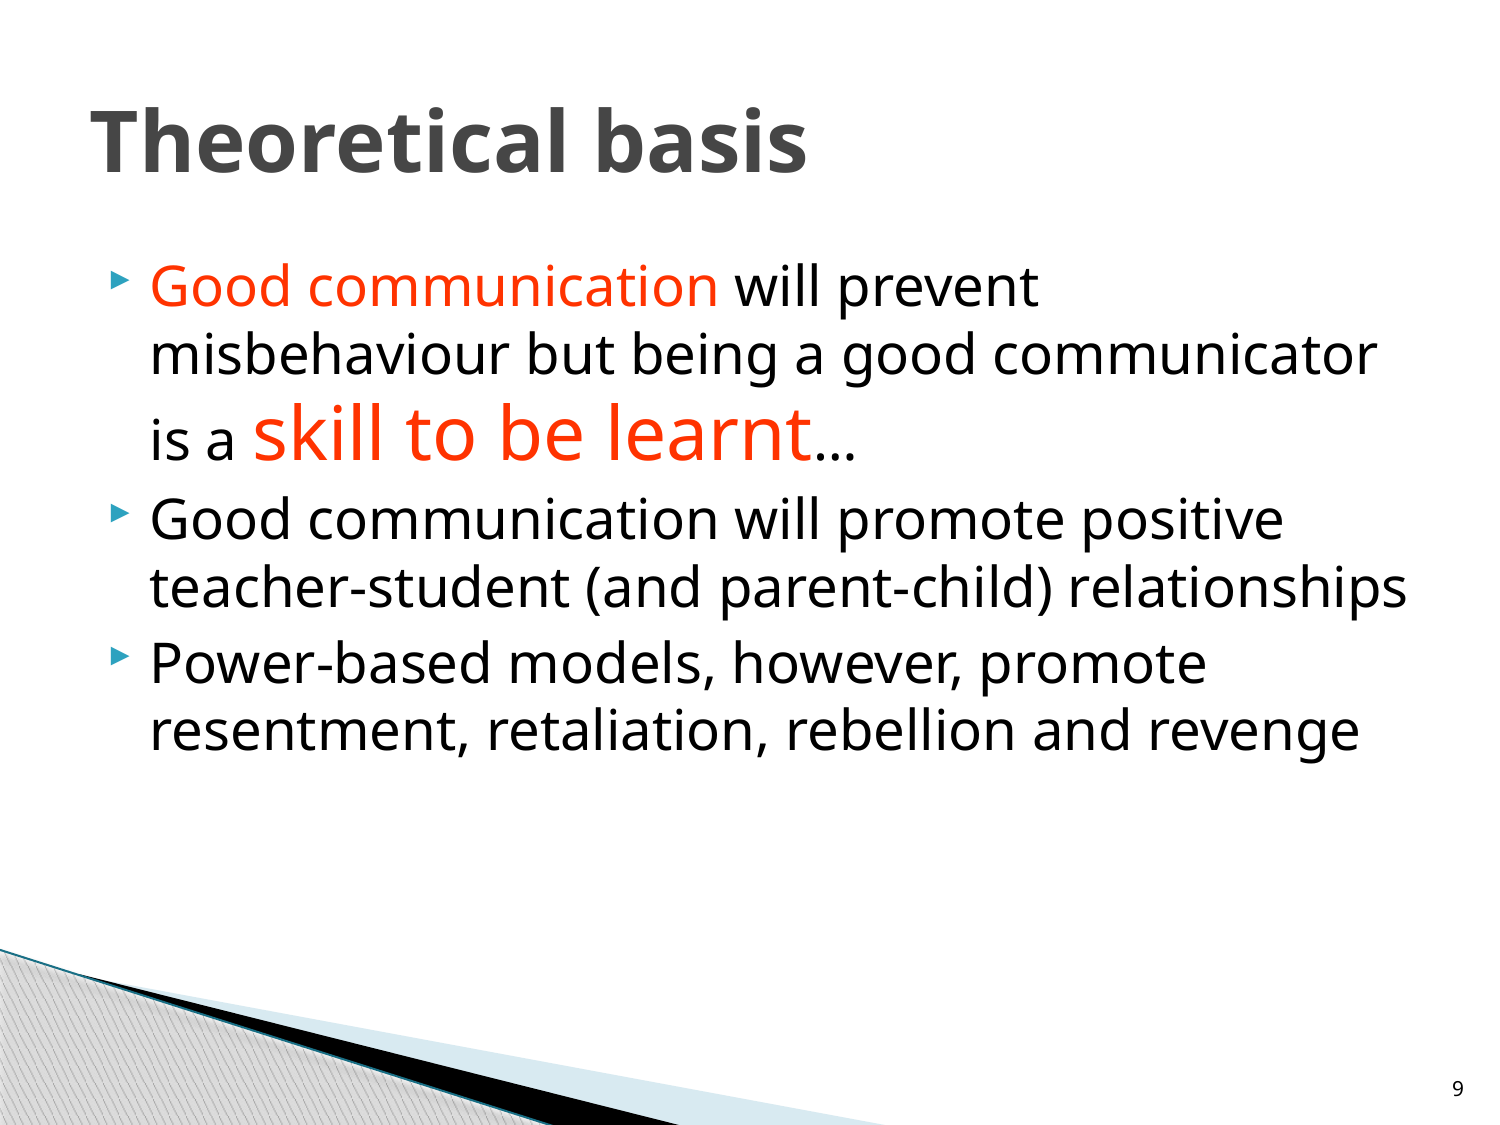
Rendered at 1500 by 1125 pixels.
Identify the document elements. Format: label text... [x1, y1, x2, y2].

title Theoretical basis [75, 45, 1425, 233]
list Good communication will prevent misbehaviour but being a good communicator is a skill to be learnt… Good communication will promote positive teacher-student (and parent-child) relationships Power-based models, however, promote resentment, retaliation, rebellion and revenge [75, 243, 1425, 986]
slide_number 9 [1418, 1051, 1479, 1112]
